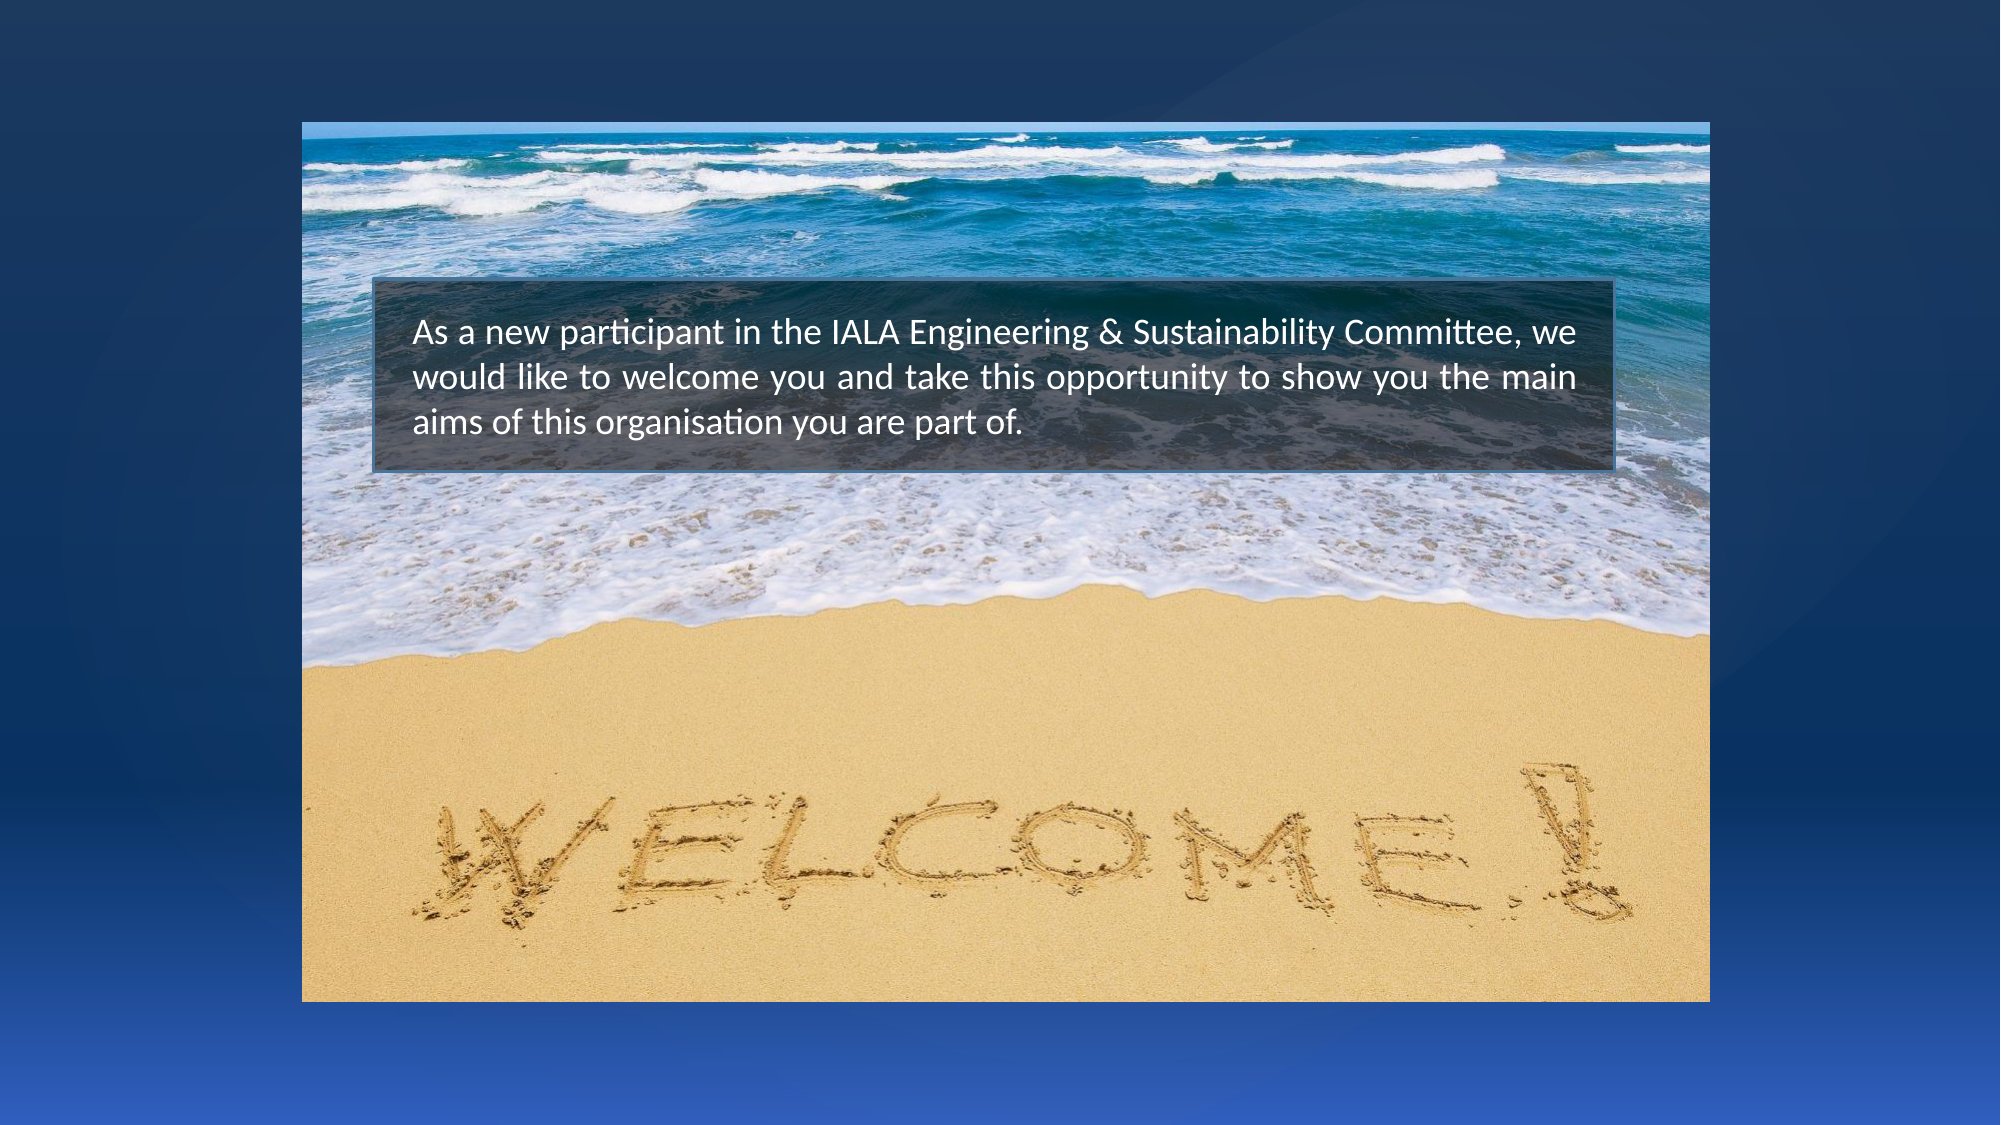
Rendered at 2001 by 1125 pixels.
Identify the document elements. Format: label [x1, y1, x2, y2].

picture [302, 122, 1711, 1003]
